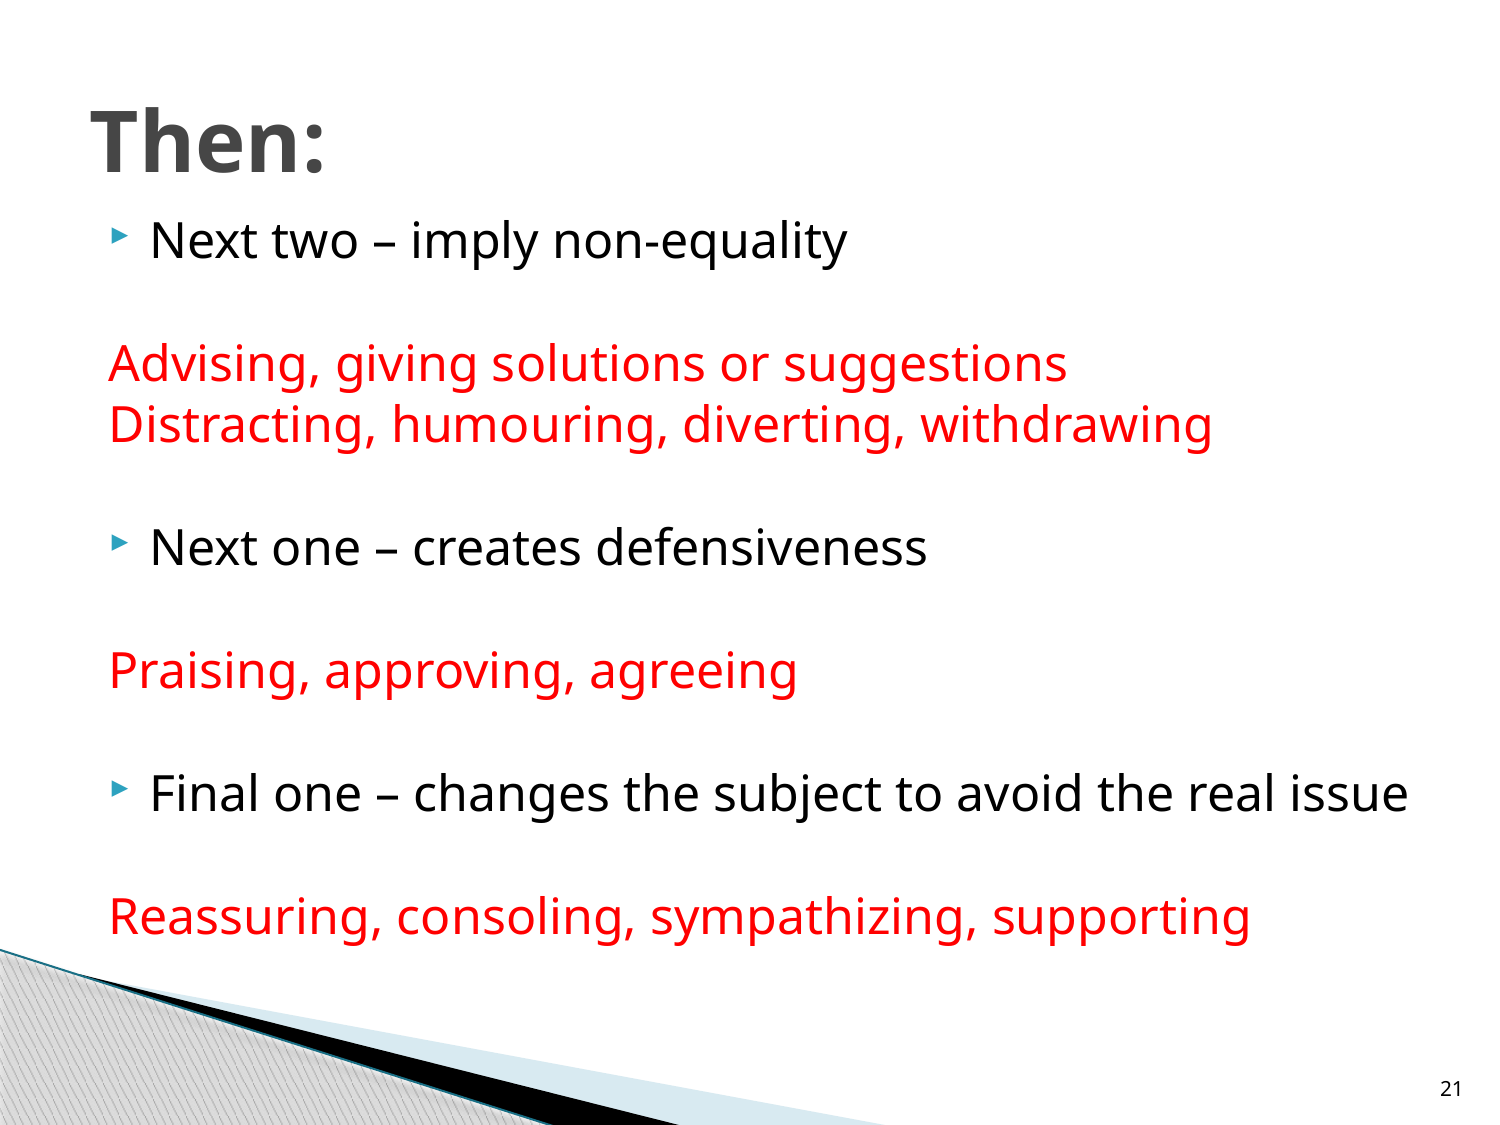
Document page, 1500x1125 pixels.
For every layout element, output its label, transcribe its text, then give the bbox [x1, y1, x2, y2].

slide_number 21 [1418, 1051, 1479, 1112]
list Next two – imply non-equality Advising, giving solutions or suggestions Distracting, humouring, diverting, withdrawing Next one – creates defensiveness Praising, approving, agreeing Final one – changes the subject to avoid the real issue Reassuring, consoling, sympathizing, supporting [76, 208, 1427, 1012]
title Then: [75, 45, 1425, 233]
